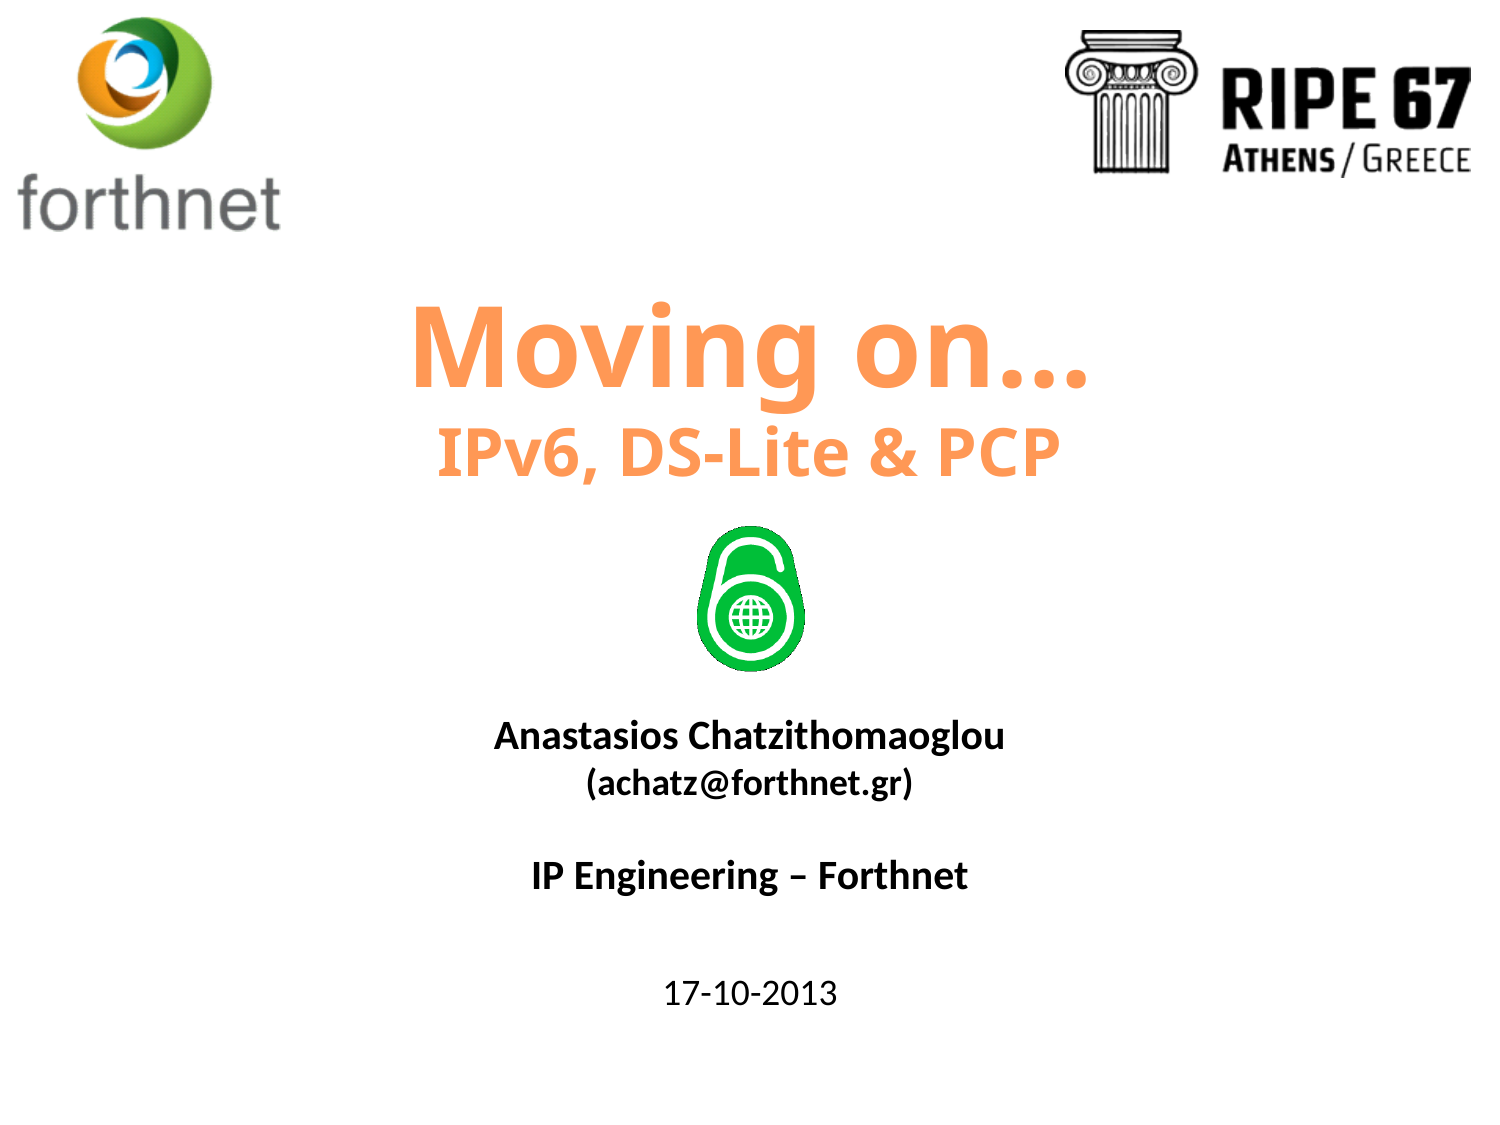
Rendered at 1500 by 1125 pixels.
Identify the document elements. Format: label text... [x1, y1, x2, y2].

text_box Anastasios Chatzithomaoglou (achatz@forthnet.gr) IP Engineering – Forthnet 17-10-2013 [94, 700, 1406, 1020]
picture [1065, 30, 1471, 179]
text_box Moving on… IPv6, DS-Lite & PCP [23, 267, 1477, 497]
picture [17, 15, 281, 232]
picture [667, 515, 833, 681]
